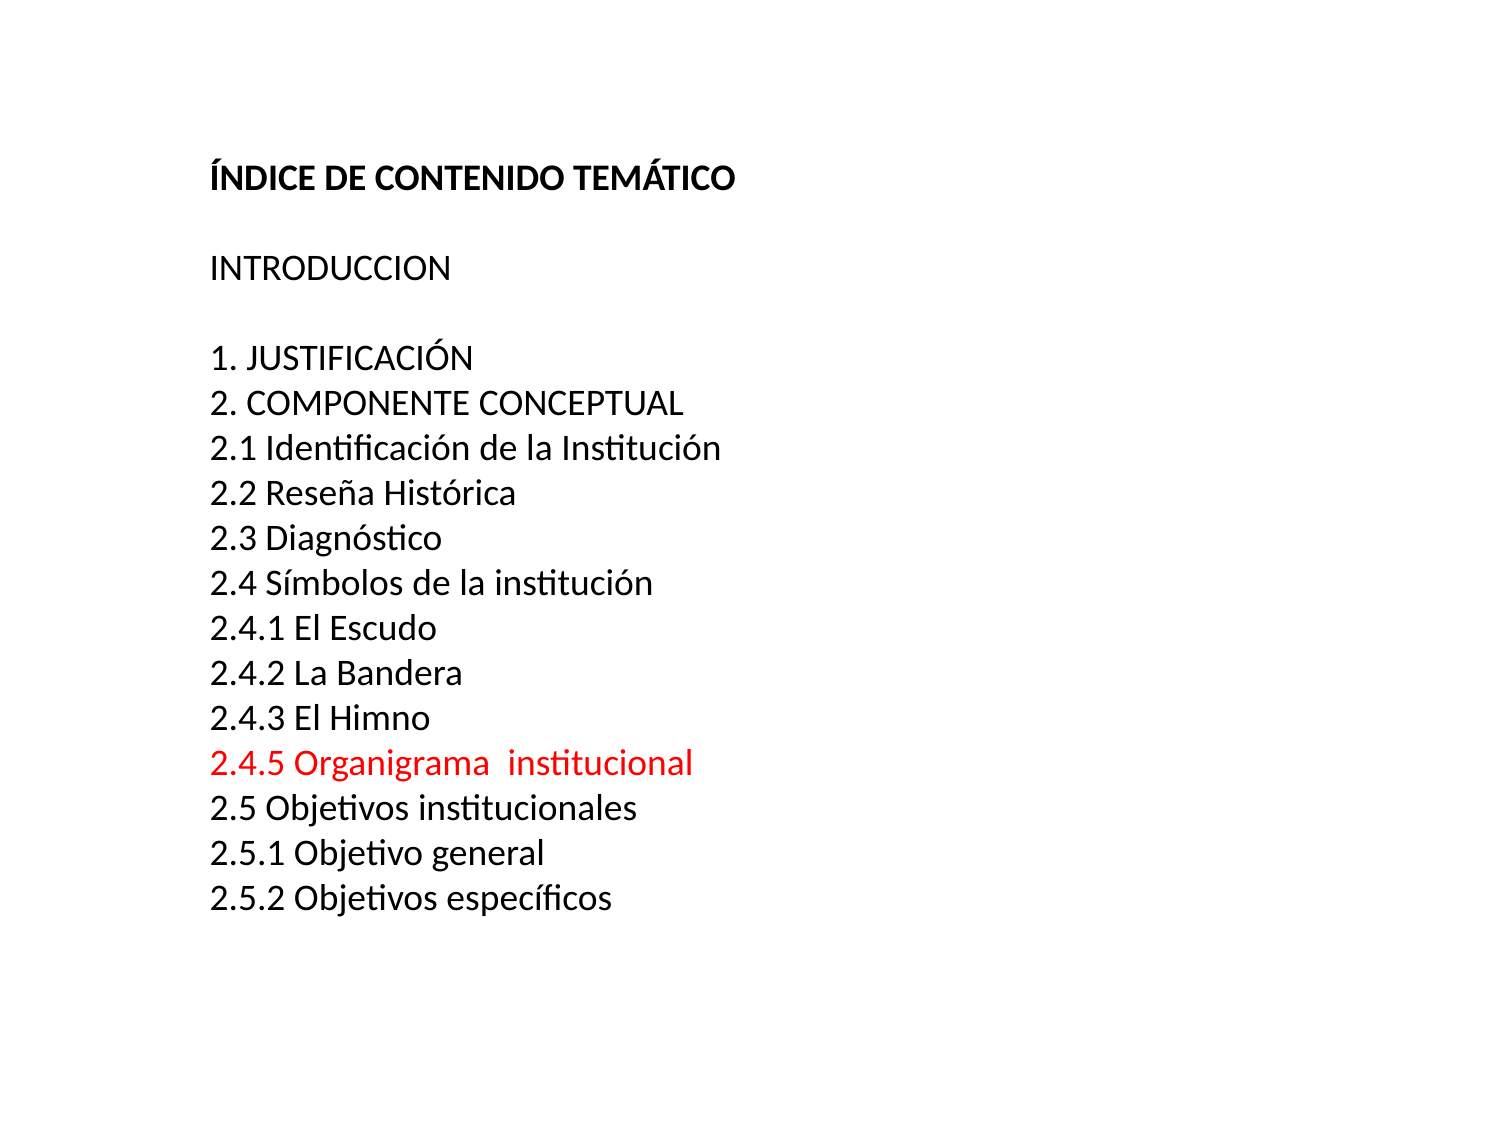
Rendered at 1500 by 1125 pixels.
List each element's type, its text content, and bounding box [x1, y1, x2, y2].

text_box ÍNDICE DE CONTENIDO TEMÁTICO INTRODUCCION 1. JUSTIFICACIÓN 2. COMPONENTE CONCEPTUAL 2.1 Identificación de la Institución 2.2 Reseña Histórica 2.3 Diagnóstico 2.4 Símbolos de la institución 2.4.1 El Escudo 2.4.2 La Bandera 2.4.3 El Himno 2.4.5 Organigrama institucional 2.5 Objetivos institucionales 2.5.1 Objetivo general 2.5.2 Objetivos específicos [194, 145, 1125, 1016]
